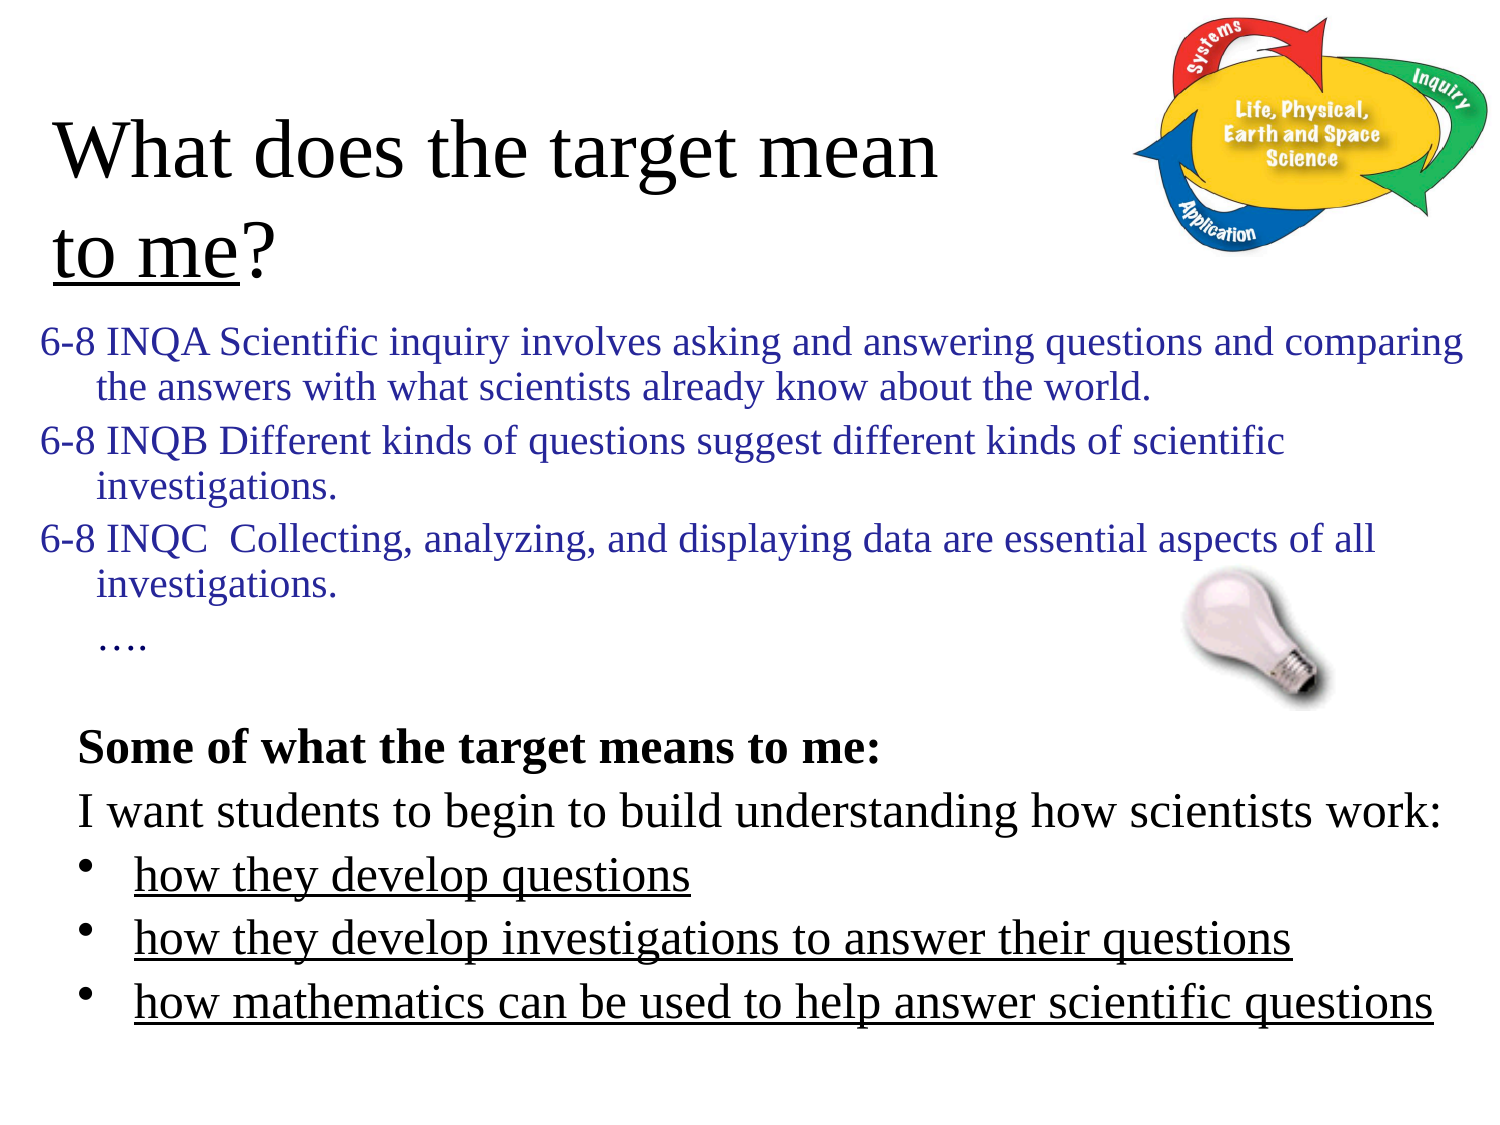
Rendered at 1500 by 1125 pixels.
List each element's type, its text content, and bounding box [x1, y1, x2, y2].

picture [1174, 562, 1340, 711]
title What does the target mean to me? [37, 99, 1163, 288]
picture [1099, 0, 1500, 263]
text_box 6-8 INQA Scientific inquiry involves asking and answering questions and comparing the answers with what scientists already know about the world. 6-8 INQB Different kinds of questions suggest different kinds of scientific investigations. 6-8 INQC Collecting, analyzing, and displaying data are essential aspects of all investigations. …. [24, 312, 1500, 663]
list Some of what the target means to me: I want students to begin to build understanding how scientists work: how they develop questions how they develop investigations to answer their questions how mathematics can be used to help answer scientific questions [62, 712, 1500, 1075]
